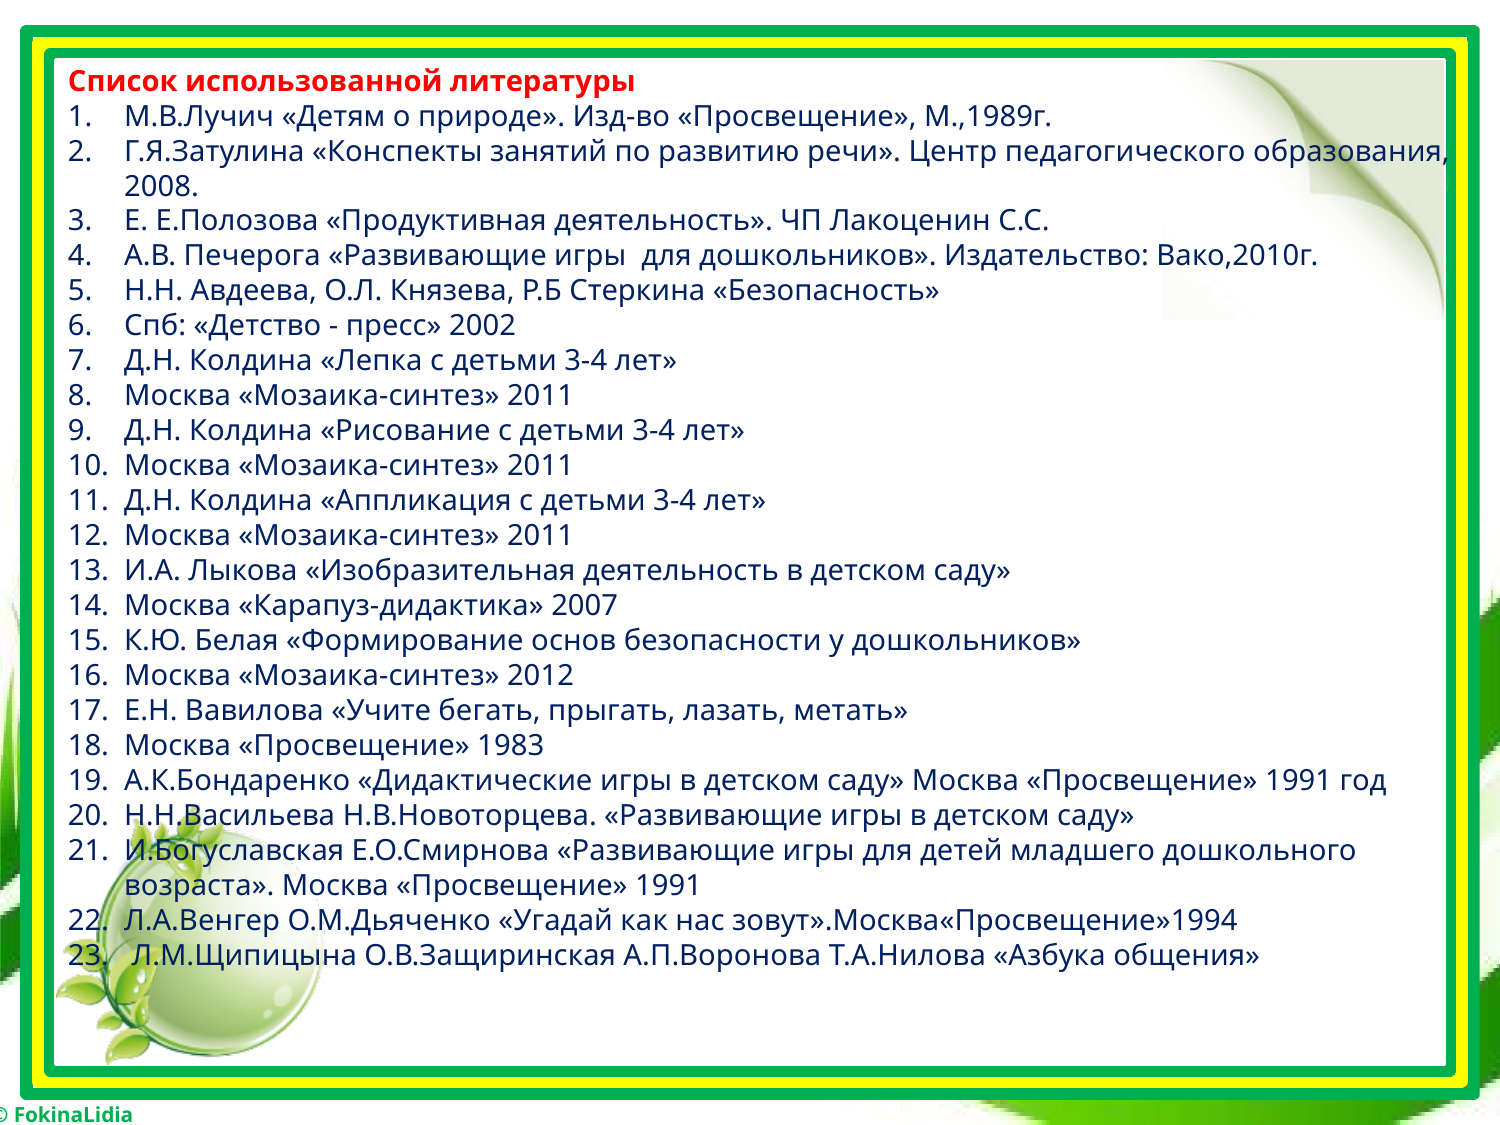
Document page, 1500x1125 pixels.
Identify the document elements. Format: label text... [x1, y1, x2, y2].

picture [0, 1108, 6, 1121]
picture [0, 0, 1500, 1125]
text_box Список использованной литературы М.В.Лучич «Детям о природе». Изд-во «Просвещение», М.,1989г. Г.Я.Затулина «Конспекты занятий по развитию речи». Центр педагогического образования, 2008. Е. Е.Полозова «Продуктивная деятельность». ЧП Лакоценин С.С. А.В. Печерога «Развивающие игры для дошкольников». Издательство: Вако,2010г. Н.Н. Авдеева, О.Л. Князева, Р.Б Стеркина «Безопасность» Спб: «Детство - пресс» 2002 Д.Н. Колдина «Лепка с детьми 3-4 лет» Москва «Мозаика-синтез» 2011 Д.Н. Колдина «Рисование с детьми 3-4 лет» Москва «Мозаика-синтез» 2011 Д.Н. Колдина «Аппликация с детьми 3-4 лет» Москва «Мозаика-синтез» 2011 И.А. Лыкова «Изобразительная деятельность в детском саду» Москва «Карапуз-дидактика» 2007 К.Ю. Белая «Формирование основ безопасности у дошкольников» Москва «Мозаика-синтез» 2012 Е.Н. Вавилова «Учите бегать, прыгать, лазать, метать» Москва «Просвещение» 1983 А.К.Бондаренко «Дидактические игры в детском саду» Москва «Просвещение» 1991 год Н.Н.Васильева Н.В.Новоторцева. «Развивающие игры в детском саду» И.Богуславская Е.О.Смирнова «Развивающие игры для детей младшего дошкольного возраста». Москва «Просвещение» 1991 Л.А.Венгер О.М.Дьяченко «Угадай как нас зовут».Москва«Просвещение»1994 Л.М.Щипицына О.В.Защиринская А.П.Воронова Т.А.Нилова «Азбука общения» [53, 54, 1471, 979]
